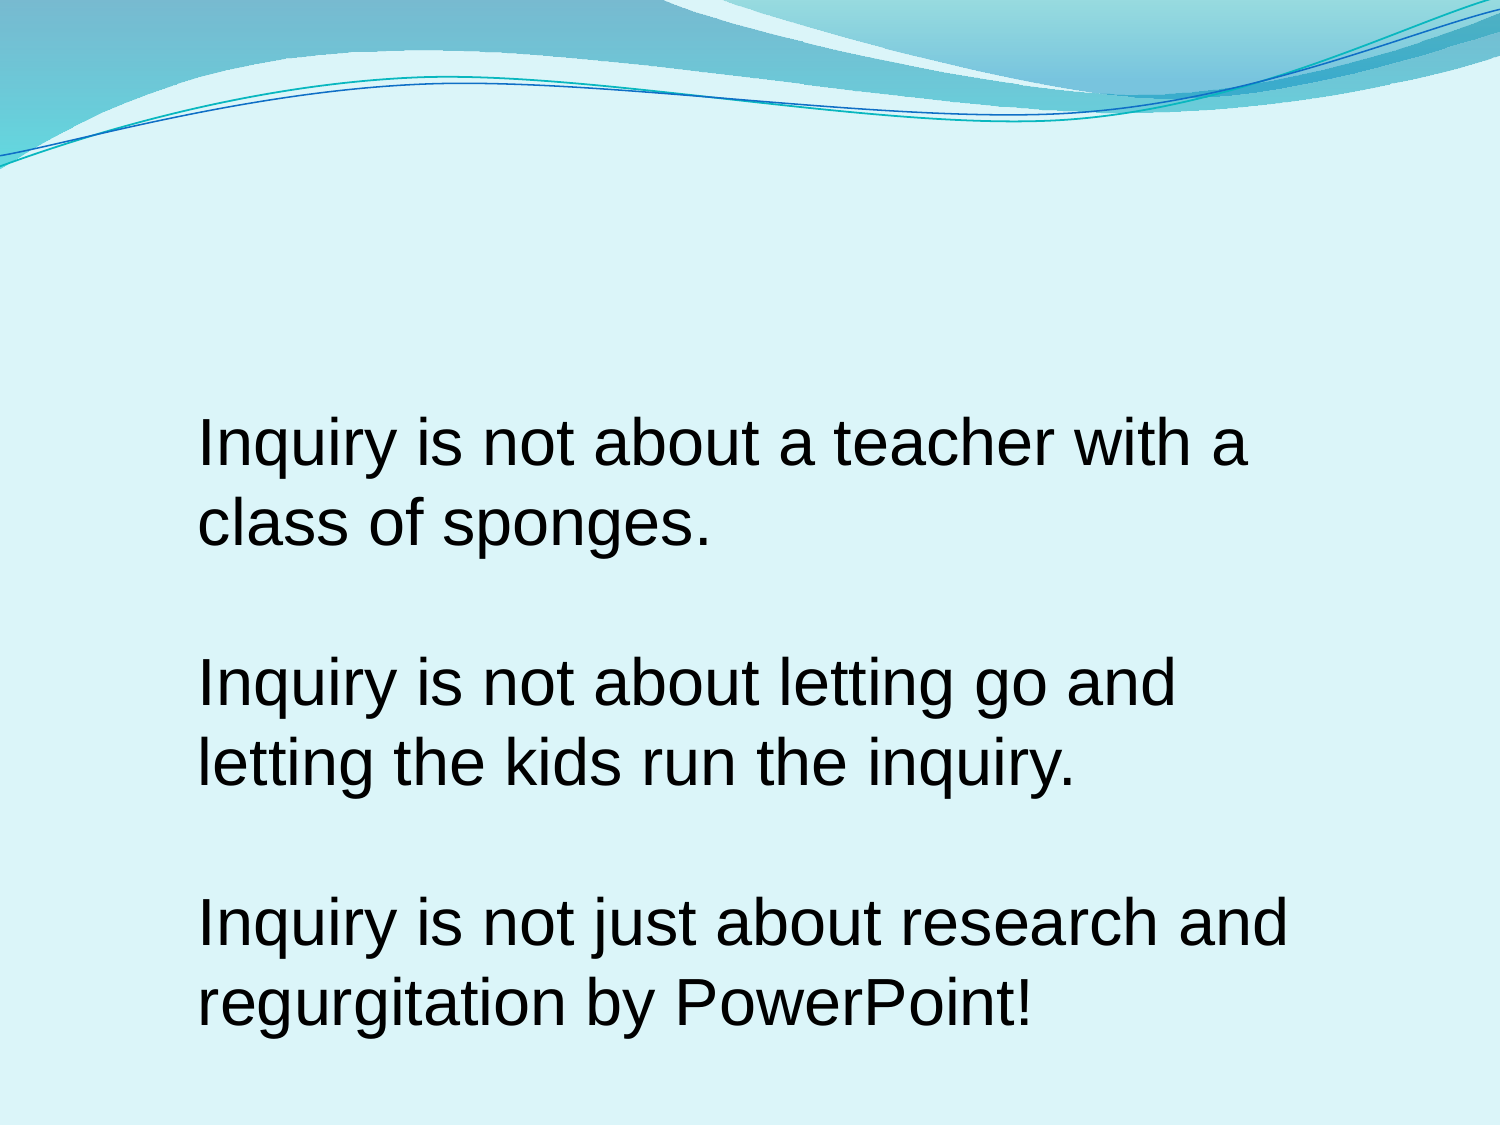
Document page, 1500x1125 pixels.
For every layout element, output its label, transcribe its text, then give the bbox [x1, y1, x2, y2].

text_box Inquiry is not about a teacher with a class of sponges. Inquiry is not about letting go and letting the kids run the inquiry. Inquiry is not just about research and regurgitation by PowerPoint! [183, 391, 1336, 1046]
